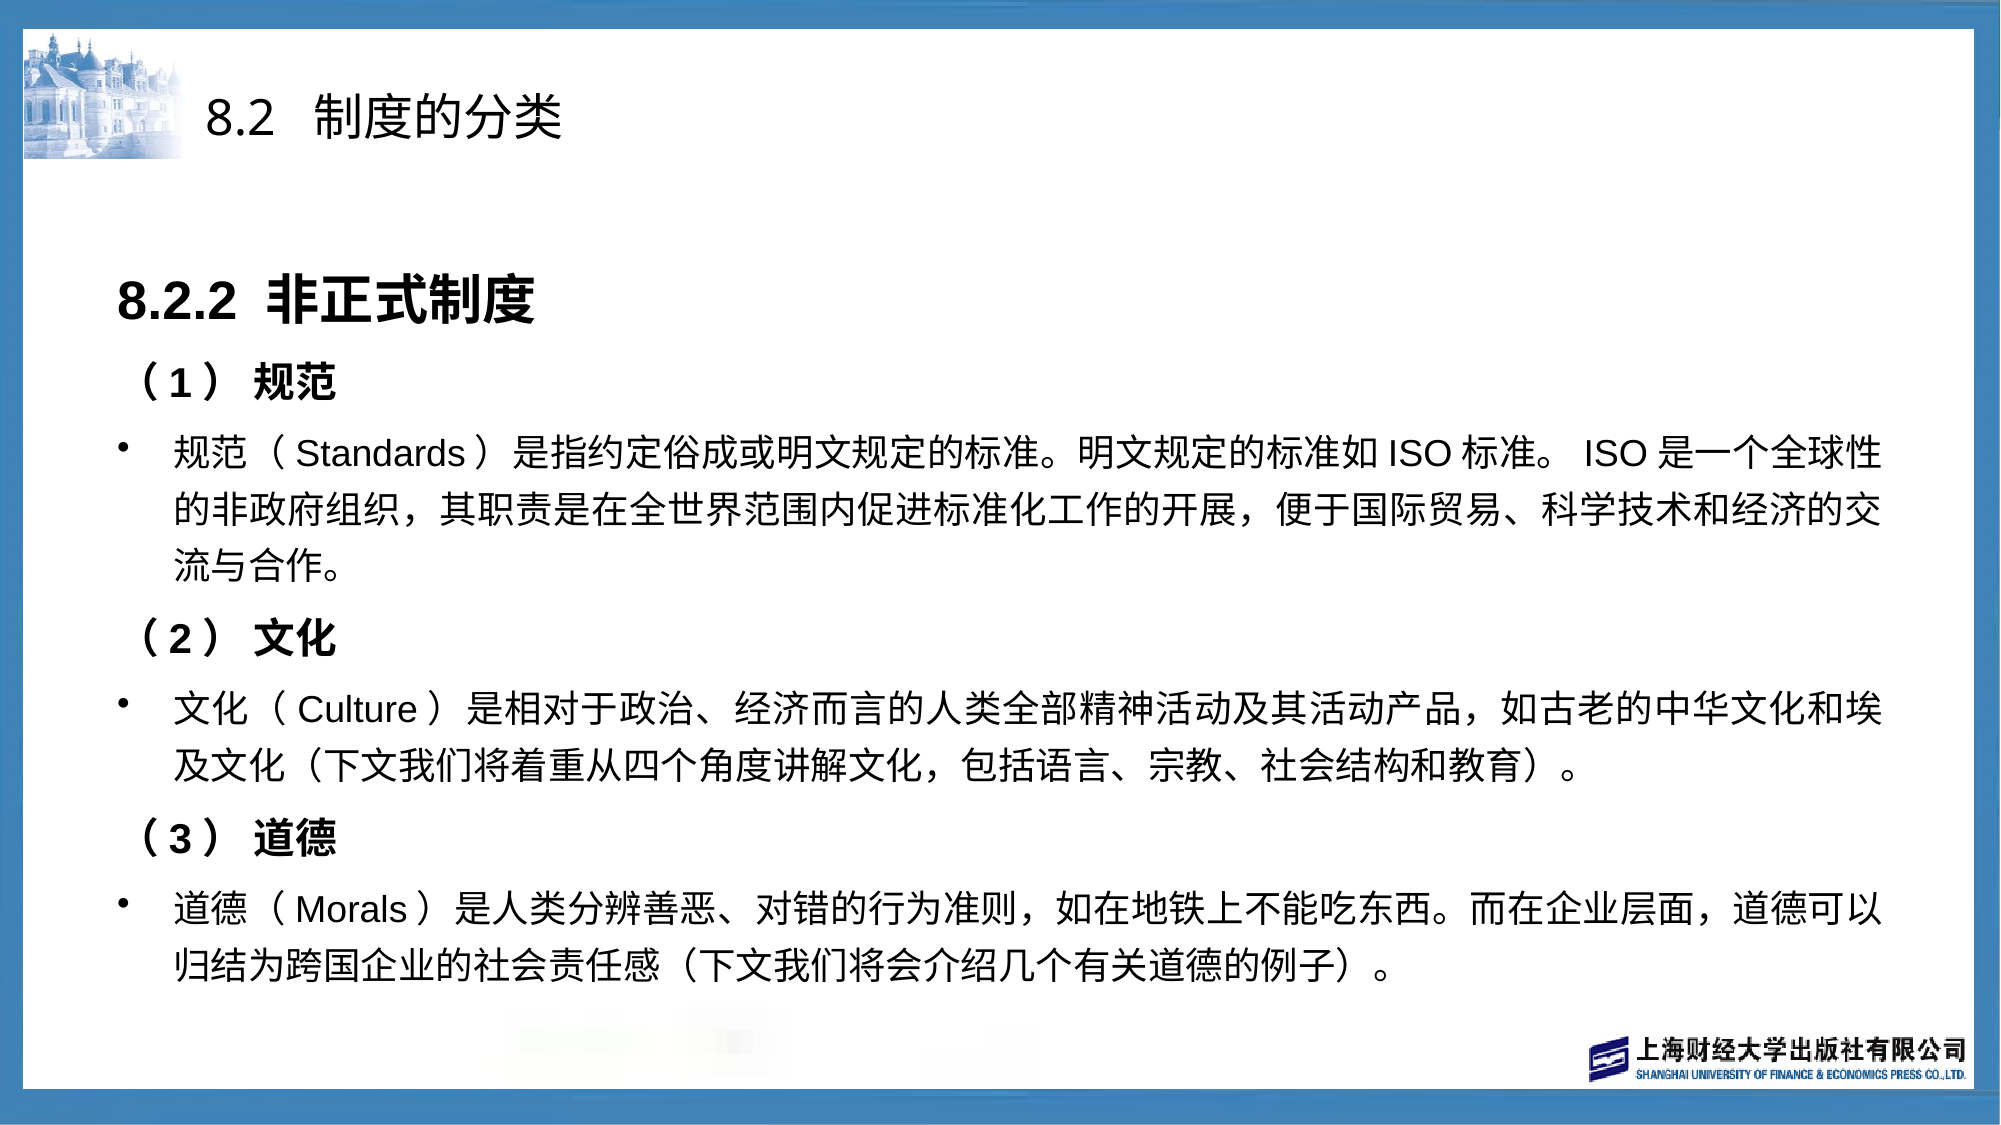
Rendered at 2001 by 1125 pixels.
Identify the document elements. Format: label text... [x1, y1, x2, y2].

list 8.2.2 非正式制度 （1） 规范 规范（Standards）是指约定俗成或明文规定的标准。明文规定的标准如ISO标准。ISO是一个全球性的非政府组织，其职责是在全世界范围内促进标准化工作的开展，便于国际贸易、科学技术和经济的交流与合作。 （2） 文化 文化（Culture）是相对于政治、经济而言的人类全部精神活动及其活动产品，如古老的中华文化和埃及文化（下文我们将着重从四个角度讲解文化，包括语言、宗教、社会结构和教育）。 （3） 道德 道德（Morals）是人类分辨善恶、对错的行为准则，如在地铁上不能吃东西。而在企业层面，道德可以归结为跨国企业的社会责任感（下文我们将会介绍几个有关道德的例子）。 [102, 241, 1898, 1065]
title 8.2 制度的分类 [190, 64, 1547, 168]
picture [0, 0, 2001, 1125]
